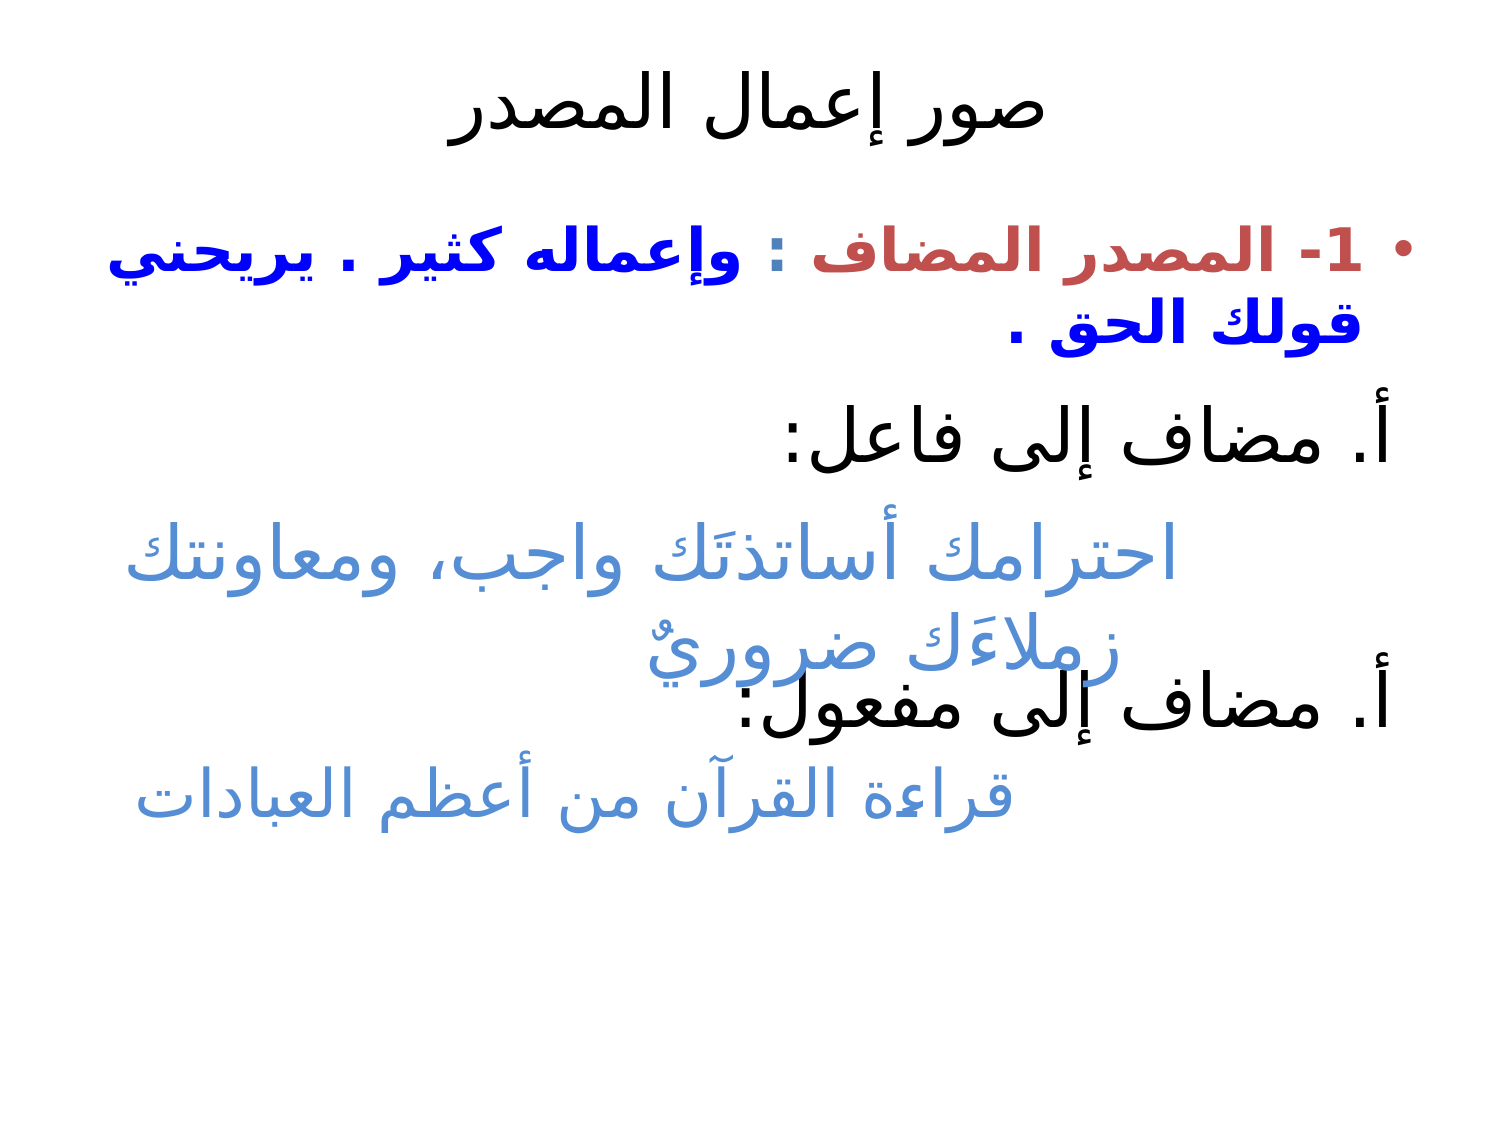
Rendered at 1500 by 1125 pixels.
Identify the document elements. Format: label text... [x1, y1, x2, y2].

text_box أ. مضاف إلى مفعول: [58, 644, 1409, 804]
text_box أ. مضاف إلى فاعل: [58, 379, 1409, 539]
text_box احترامك أساتذتَك واجب، ومعاونتك زملاءَك ضروريٌ [83, 496, 1196, 657]
text_box قراءة القرآن من أعظم العبادات [46, 742, 1032, 903]
list 1- المصدر المضاف : وإعماله كثير . يريحني قولك الحق . [75, 203, 1425, 364]
title صور إعمال المصدر [75, 21, 1425, 176]
